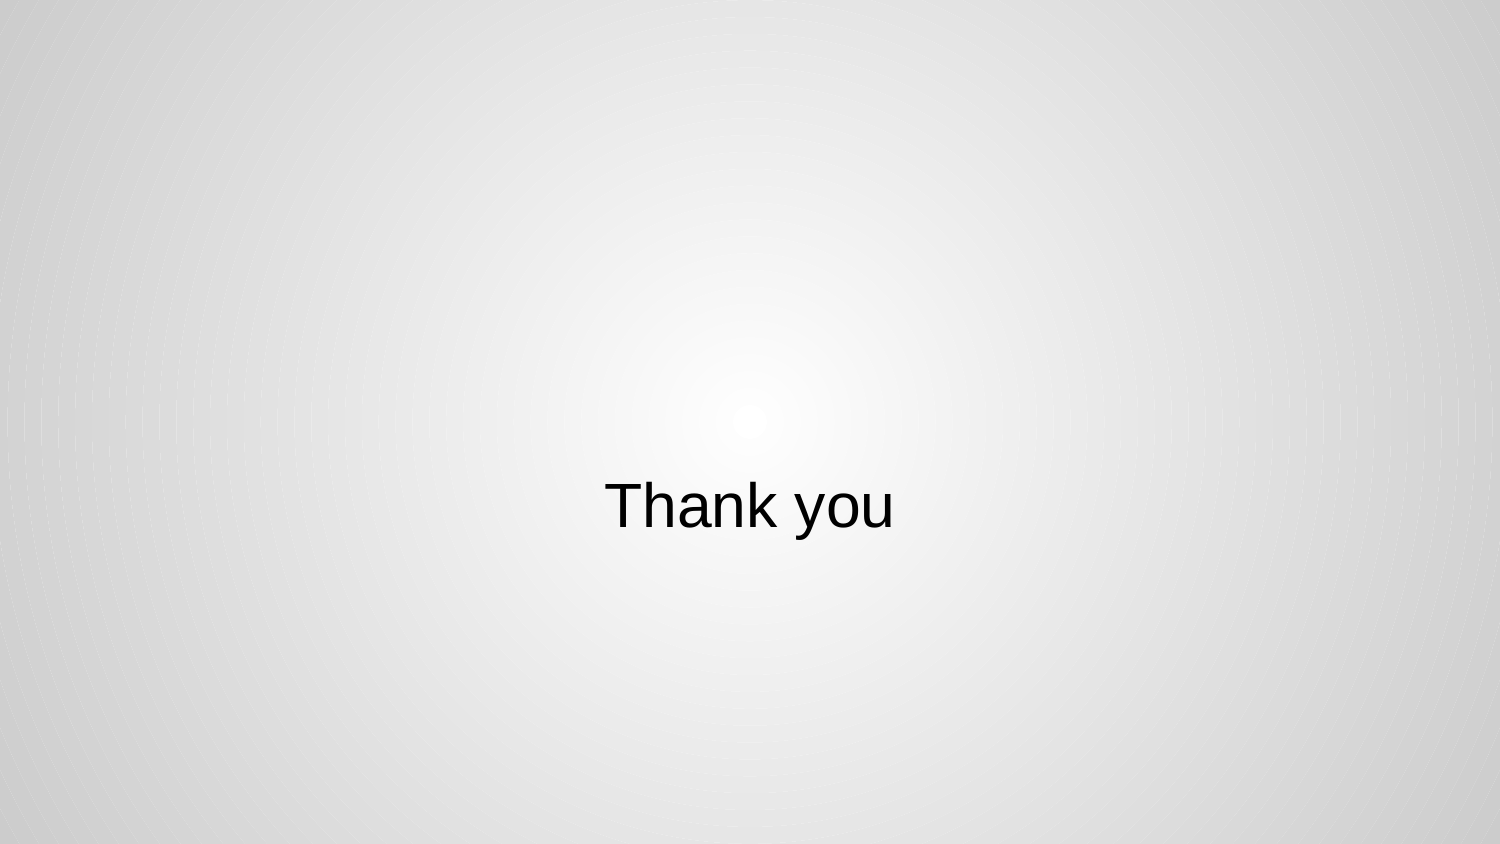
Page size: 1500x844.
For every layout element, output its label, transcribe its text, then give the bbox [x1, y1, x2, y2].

list Thank you [75, 196, 1425, 808]
